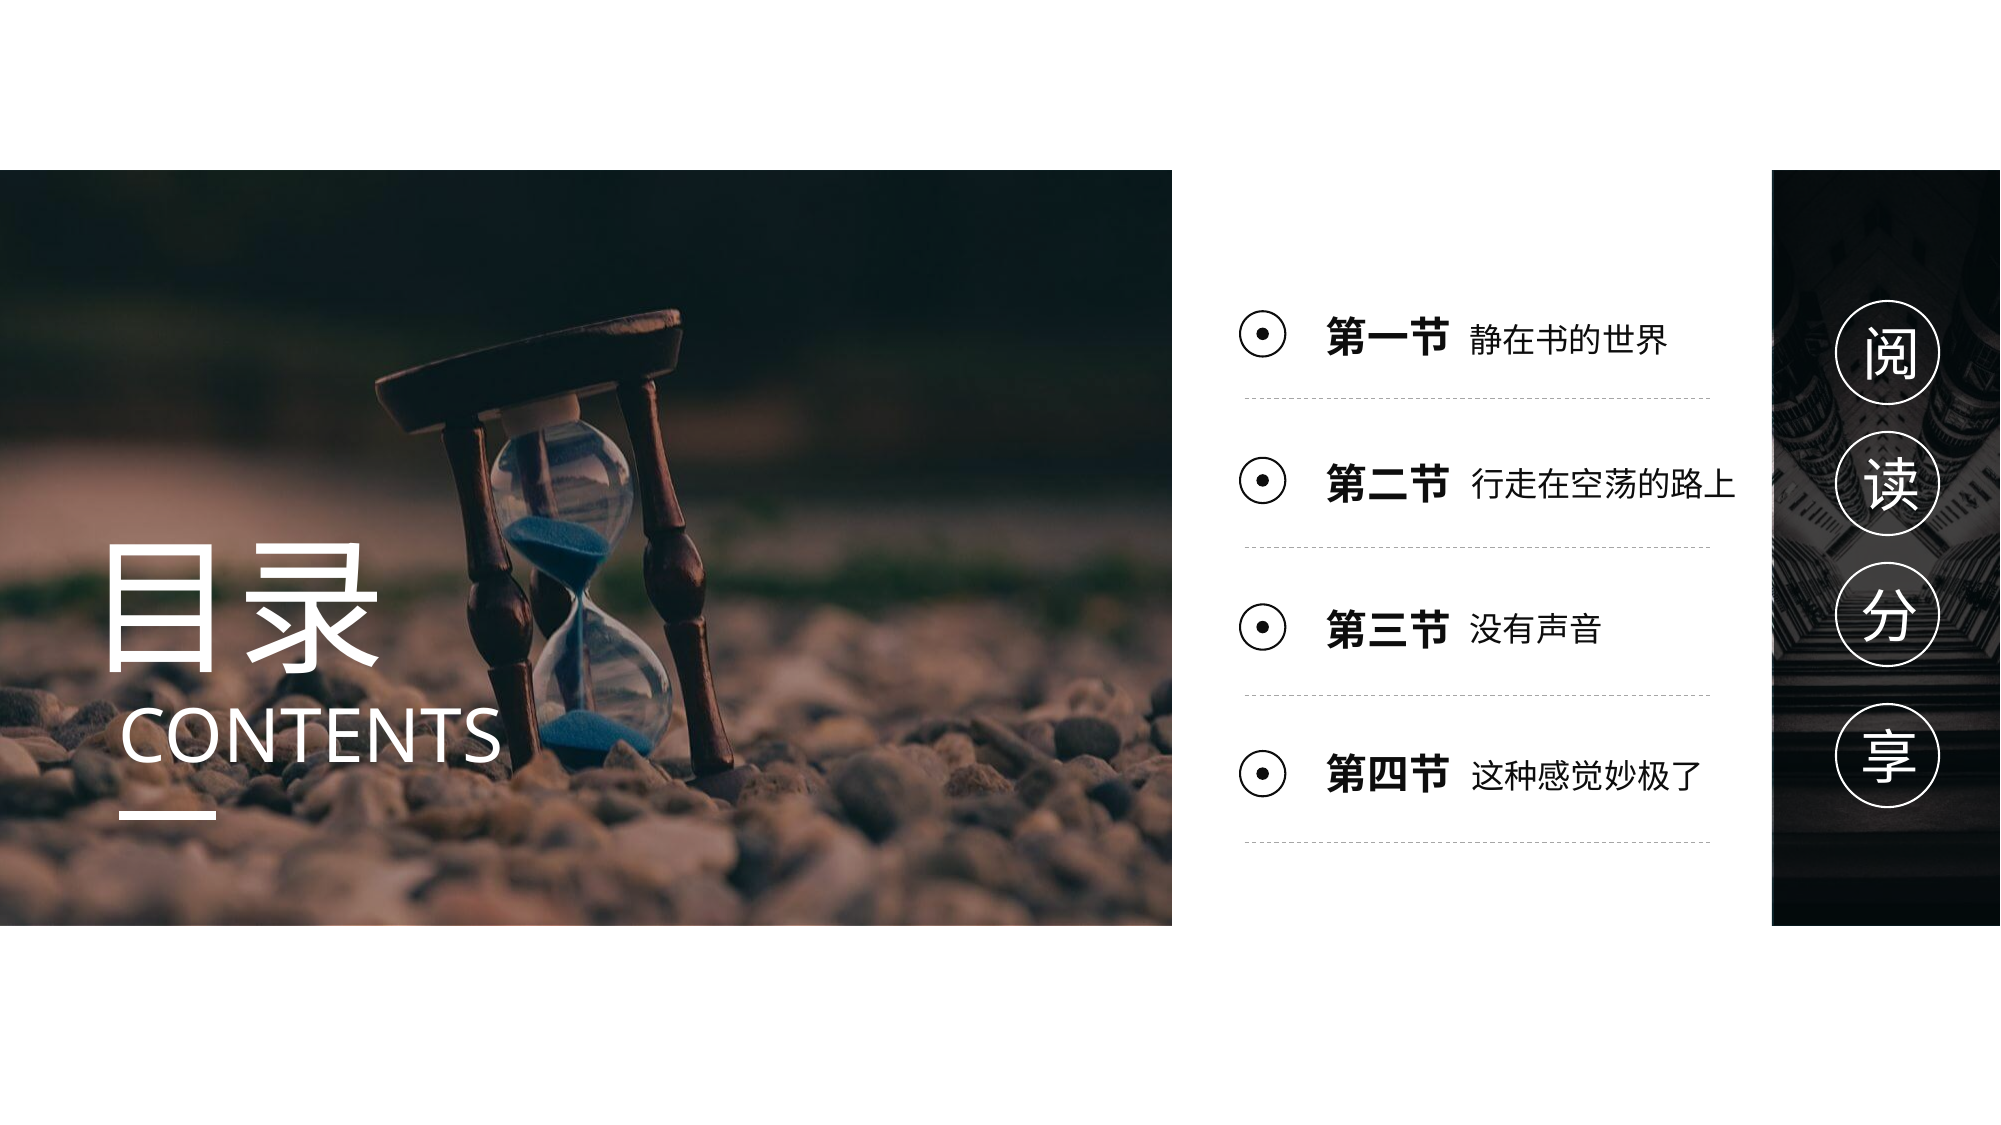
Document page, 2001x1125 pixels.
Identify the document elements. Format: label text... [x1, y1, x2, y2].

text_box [1239, 740, 1785, 807]
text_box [1835, 300, 1940, 808]
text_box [1240, 303, 1721, 370]
text_box CONTENTS [104, 680, 519, 786]
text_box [1240, 596, 1680, 663]
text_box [1239, 450, 1785, 516]
text_box [0, 169, 1173, 926]
text_box 目录 [71, 503, 401, 699]
text_box [1773, 169, 2000, 926]
